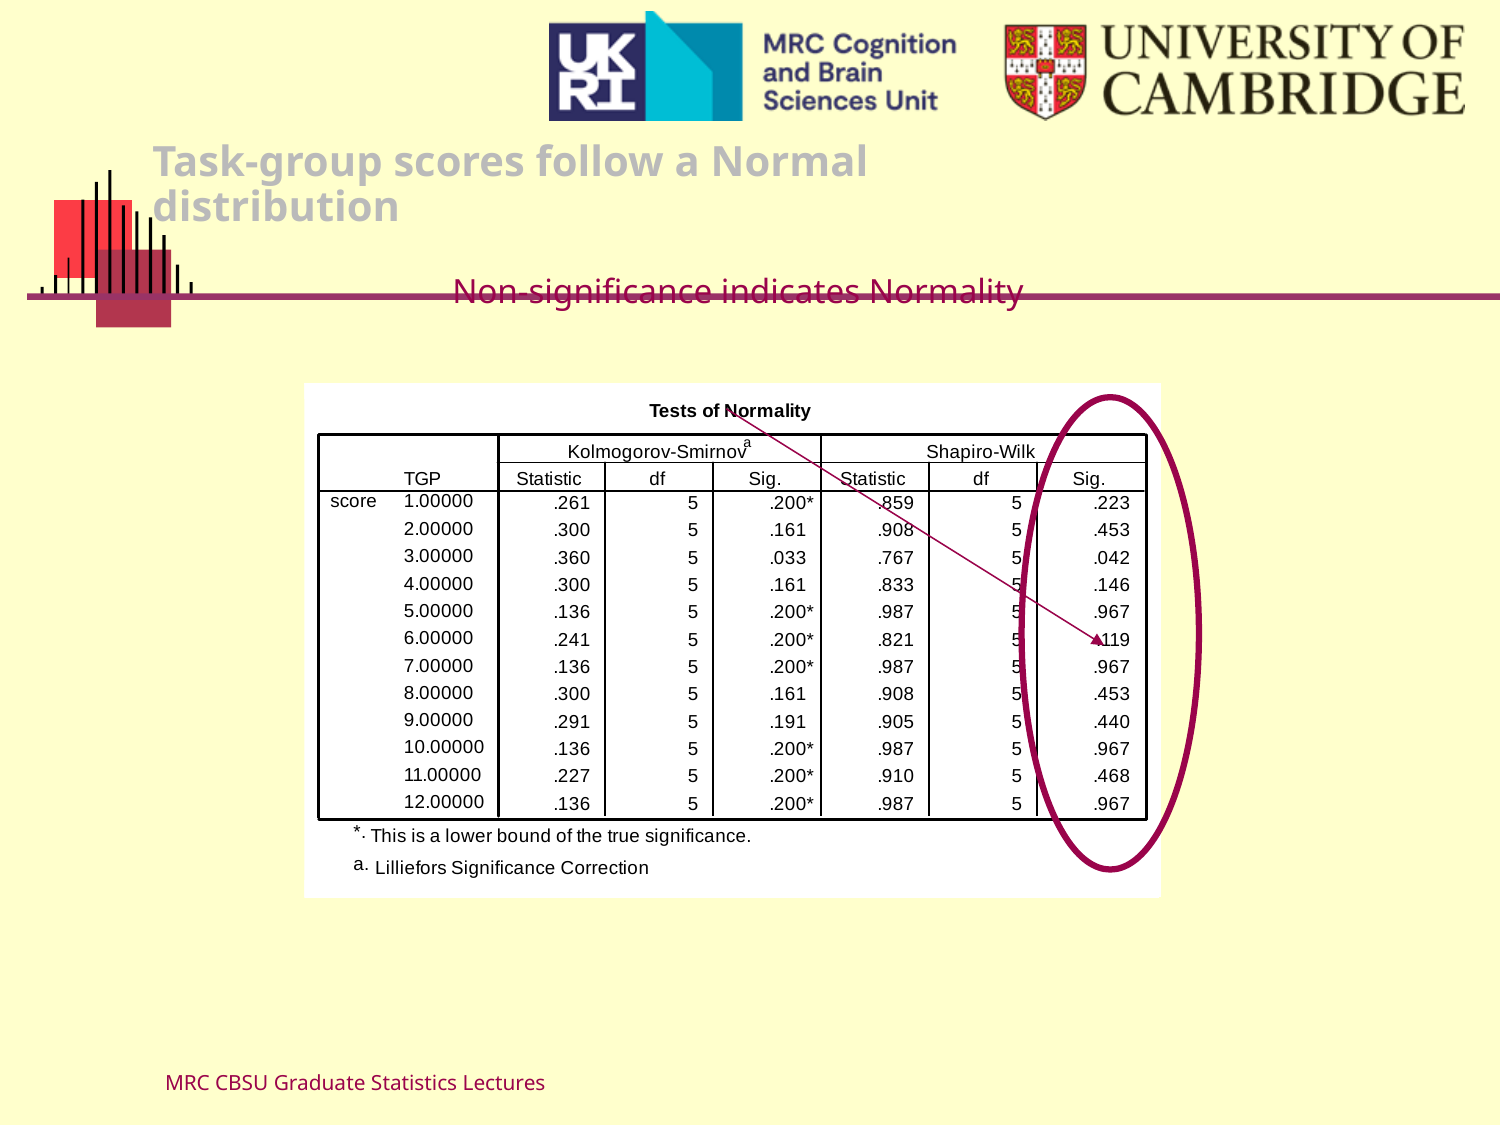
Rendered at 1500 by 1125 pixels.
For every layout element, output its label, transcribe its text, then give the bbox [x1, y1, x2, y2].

picture [549, 11, 1465, 121]
footer MRC CBSU Graduate Statistics Lectures [149, 1062, 988, 1101]
title Task-group scores follow a Normal distribution [137, 137, 988, 233]
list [304, 382, 1196, 918]
text_box Non-significance indicates Normality [437, 262, 1150, 318]
